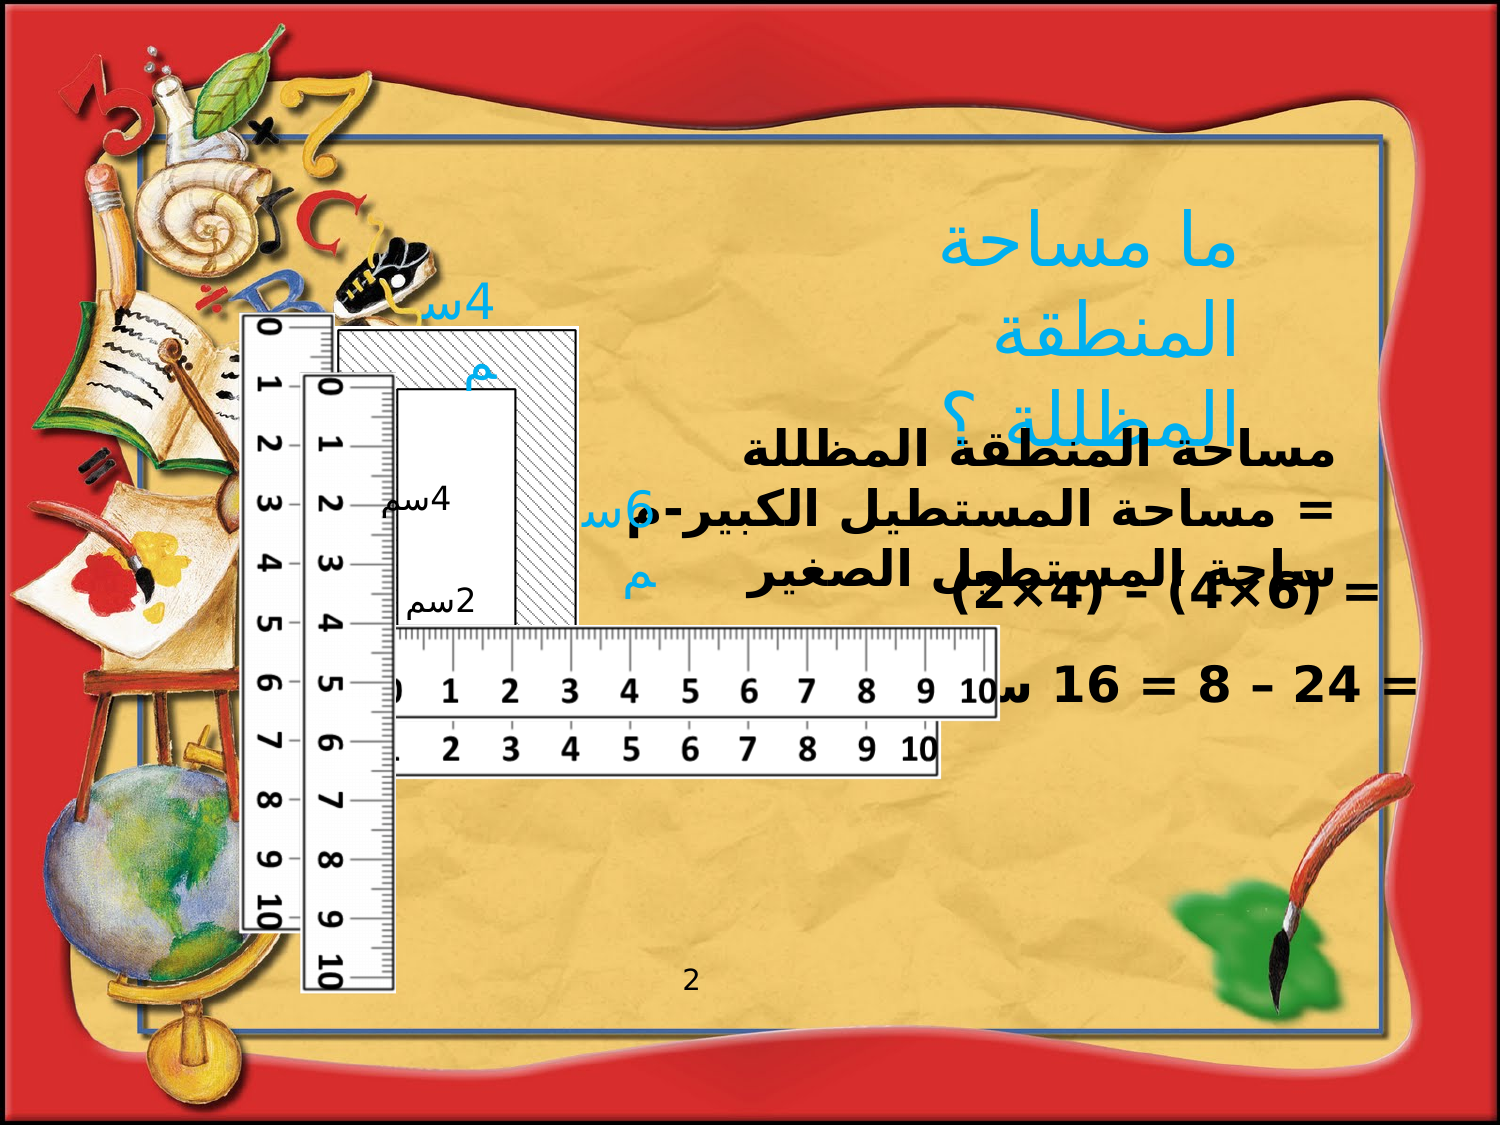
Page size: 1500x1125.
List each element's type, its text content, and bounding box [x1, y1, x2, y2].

picture [0, 0, 1500, 1125]
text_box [333, 326, 579, 566]
text_box ما مساحة المنطقة المظللة ؟ [655, 184, 1256, 408]
text_box 6سم [583, 470, 671, 605]
text_box 4سم [401, 261, 512, 324]
text_box مساحة المنطقة المظللة = مساحة المستطيل الكبير-م ساحة المستطيل الصغير [583, 408, 1353, 604]
text_box = (6×4) – (4×2) [934, 550, 1398, 626]
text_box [672, 644, 1331, 1005]
